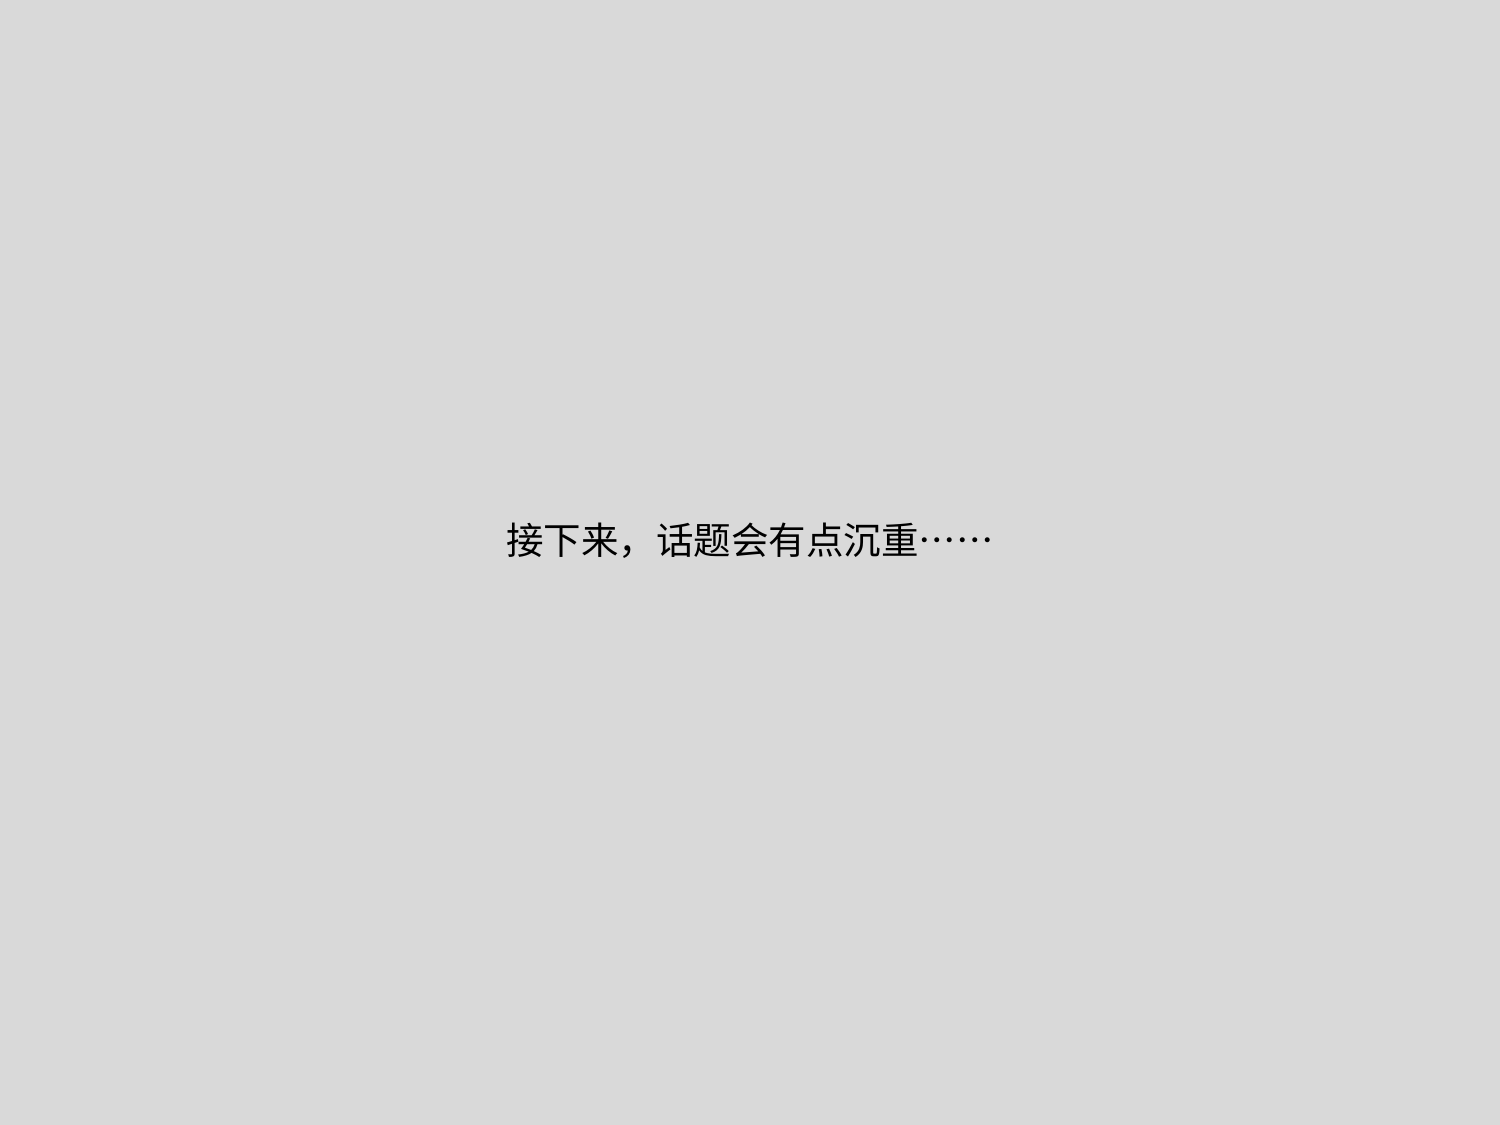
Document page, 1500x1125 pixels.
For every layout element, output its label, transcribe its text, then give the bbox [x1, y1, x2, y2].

text_box 接下来，话题会有点沉重…… [419, 509, 1080, 569]
